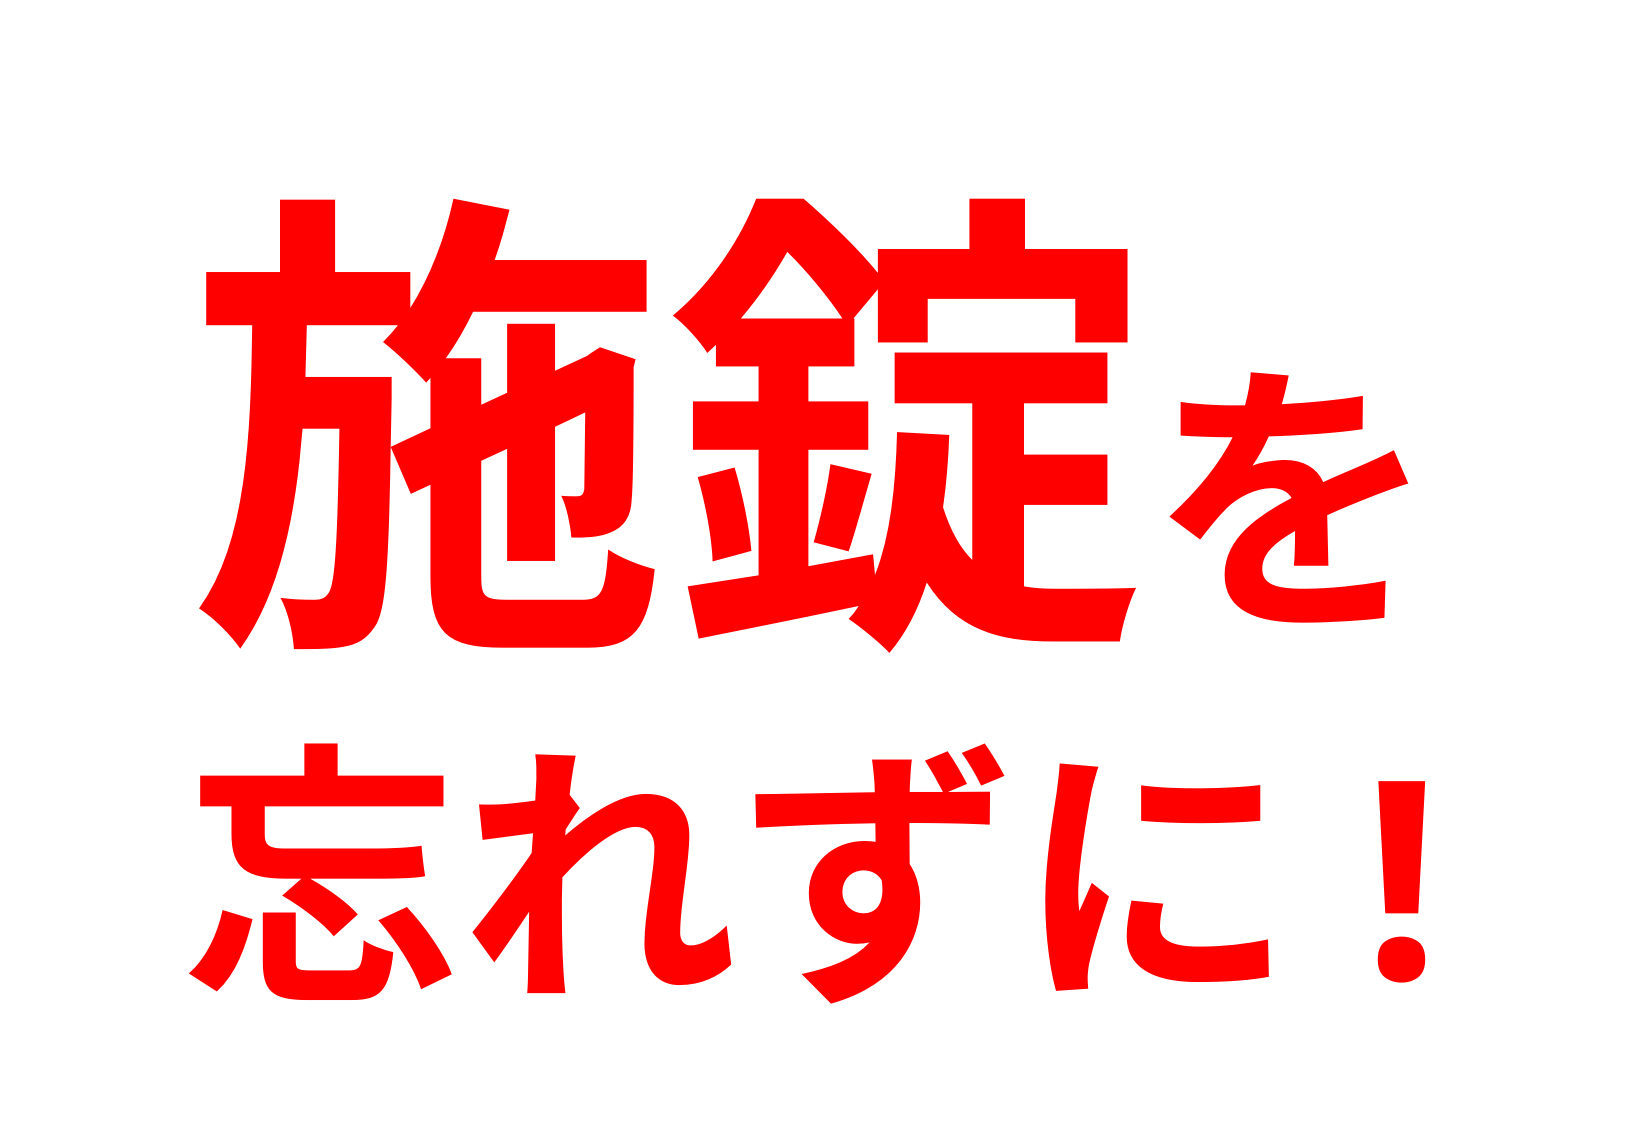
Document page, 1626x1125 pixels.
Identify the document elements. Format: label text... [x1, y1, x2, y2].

text_box 施錠を 忘れずに! [0, 120, 1625, 1043]
